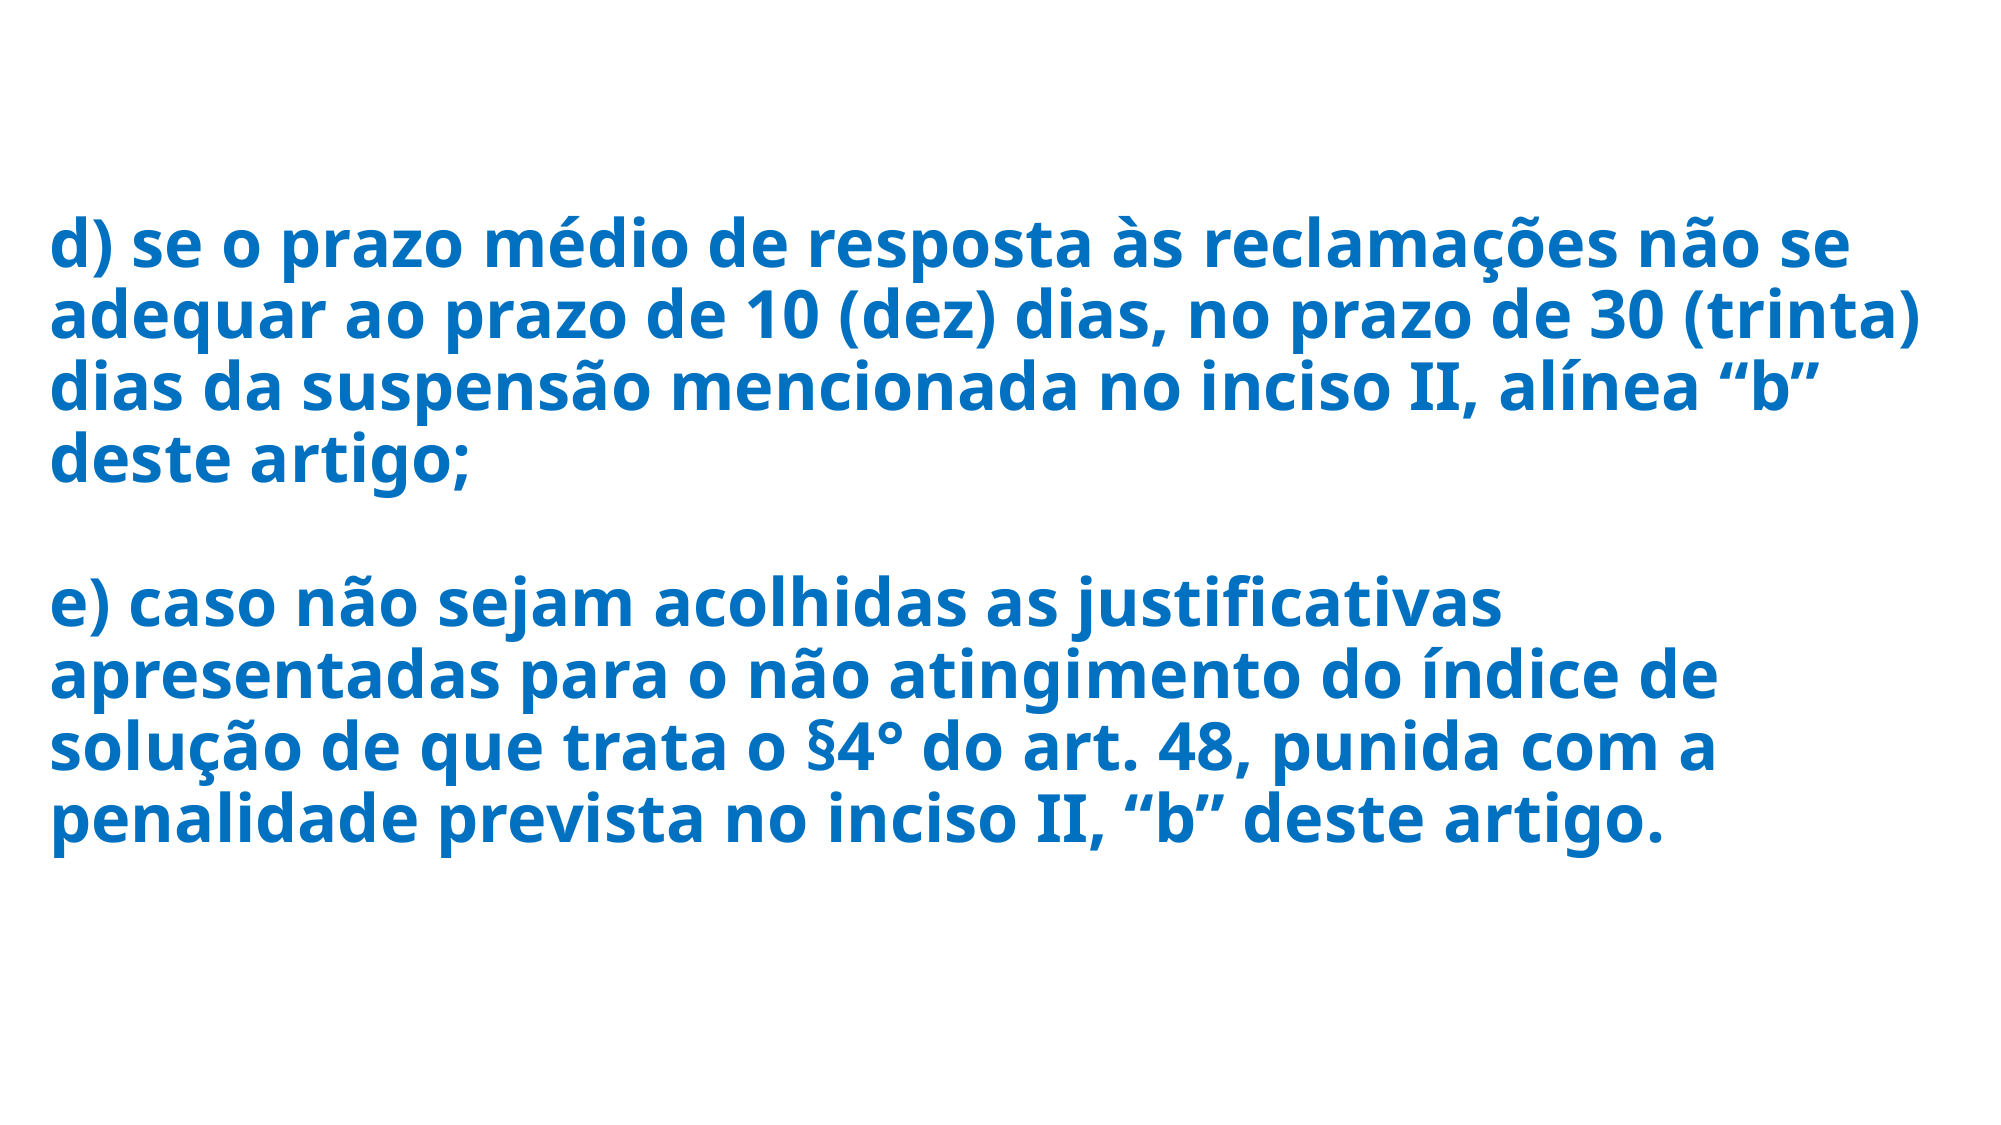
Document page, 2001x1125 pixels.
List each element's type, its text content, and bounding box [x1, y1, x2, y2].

title d) se o prazo médio de resposta às reclamações não se adequar ao prazo de 10 (dez) dias, no prazo de 30 (trinta) dias da suspensão mencionada no inciso II, alínea “b” deste artigo; e) caso não sejam acolhidas as justificativas apresentadas para o não atingimento do índice de solução de que trata o §4° do art. 48, punida com a penalidade prevista no inciso II, “b” deste artigo. [34, 49, 1970, 1083]
